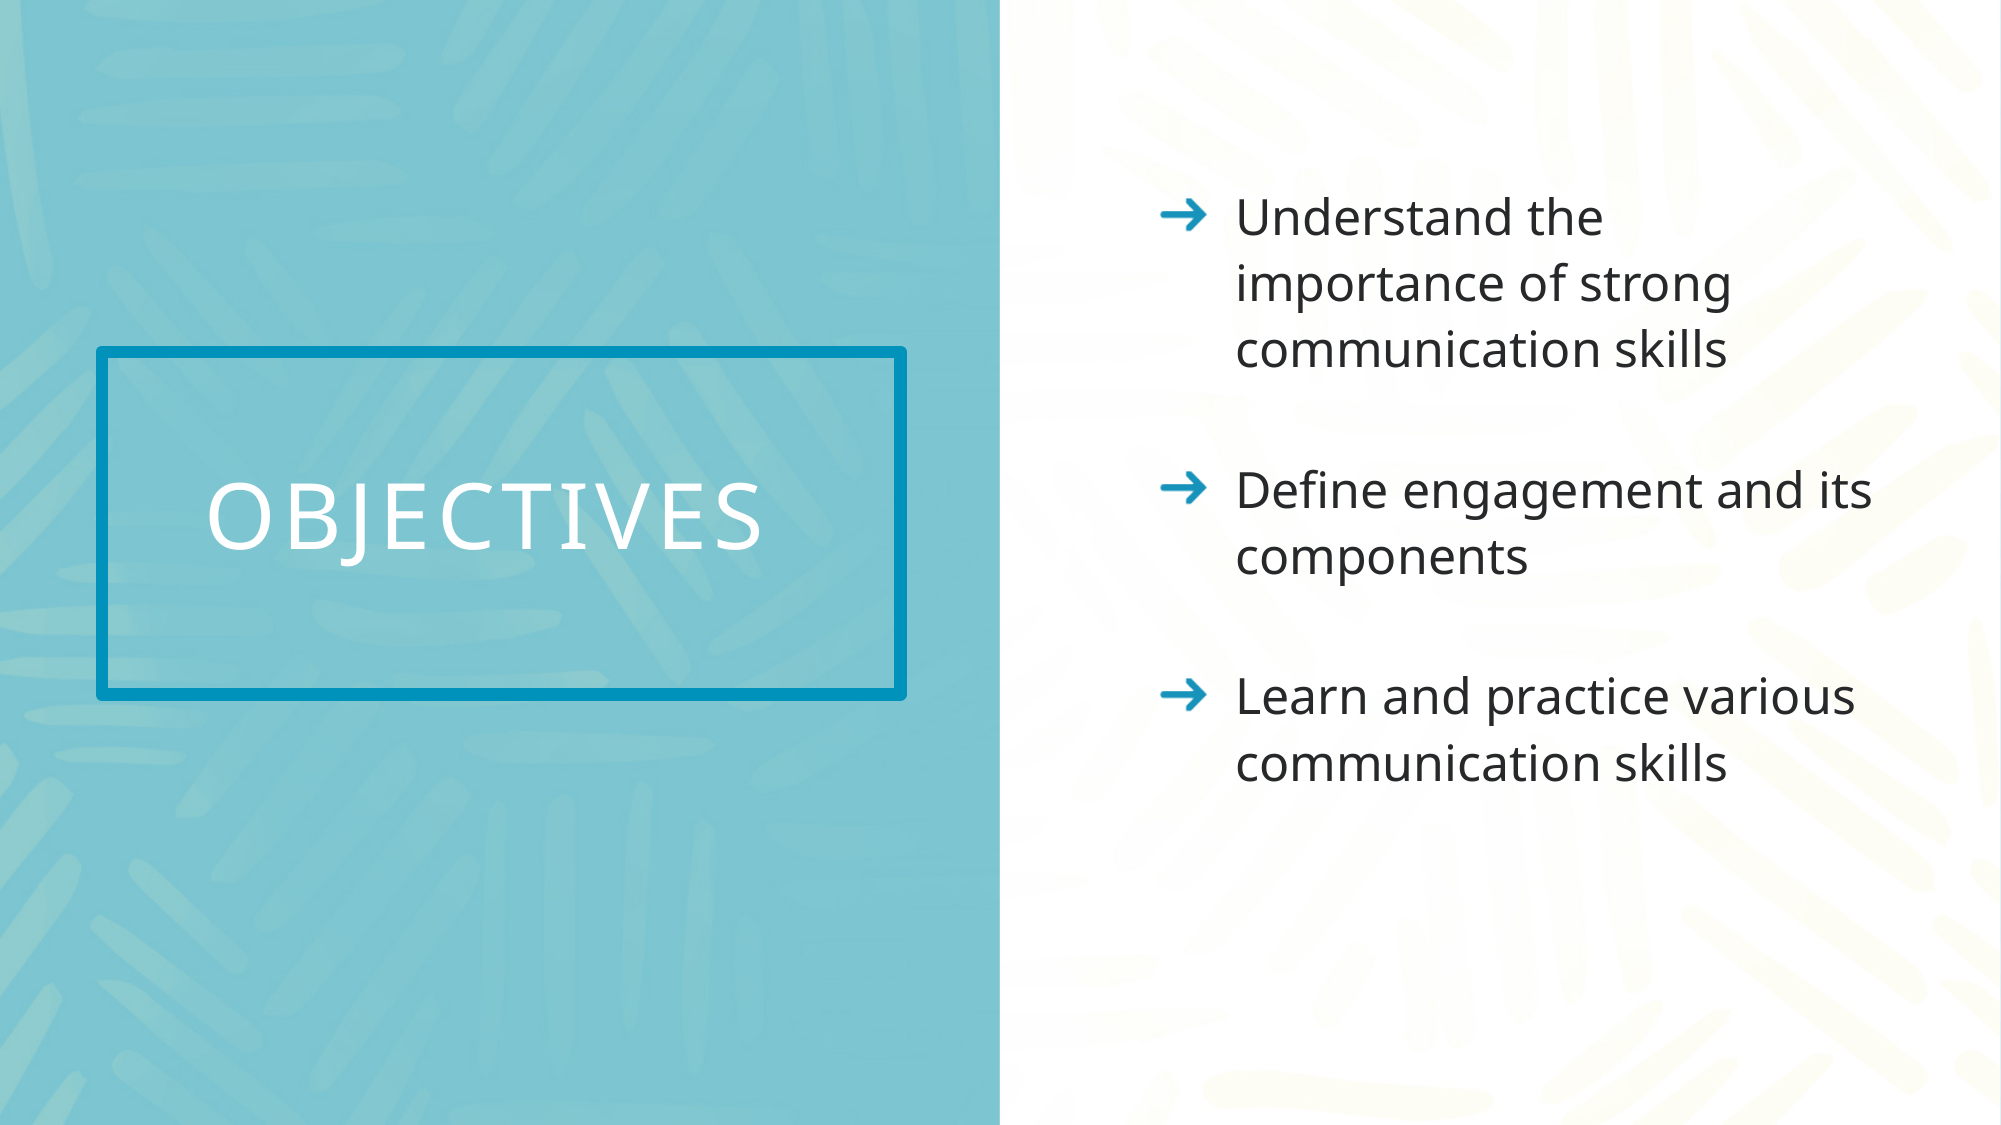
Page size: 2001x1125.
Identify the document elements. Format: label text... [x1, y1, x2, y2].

list Understand the importance of strong communication skills Define engagement and its components Learn and practice various communication skills [1152, 140, 1888, 971]
title Objectives [108, 396, 892, 651]
picture [0, 0, 2001, 1125]
